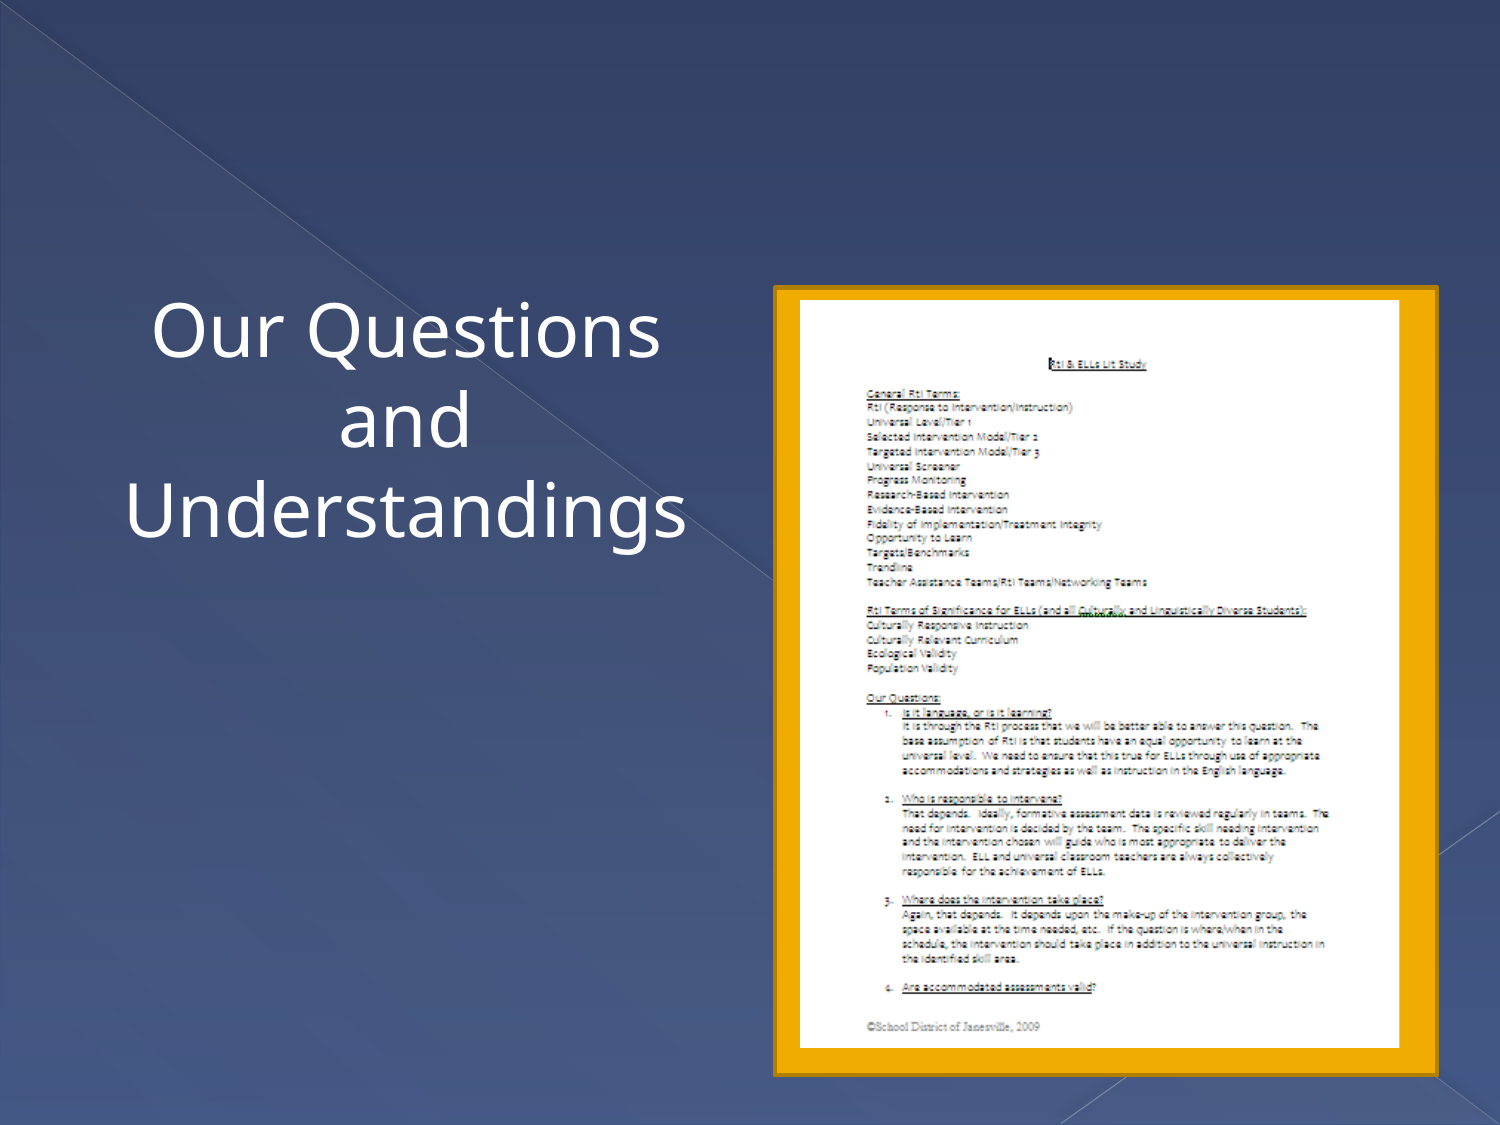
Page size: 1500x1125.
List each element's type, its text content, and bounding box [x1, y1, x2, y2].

text_box [773, 285, 1439, 1077]
text_box Our Questions and Understandings [99, 274, 713, 560]
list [799, 299, 1401, 1048]
